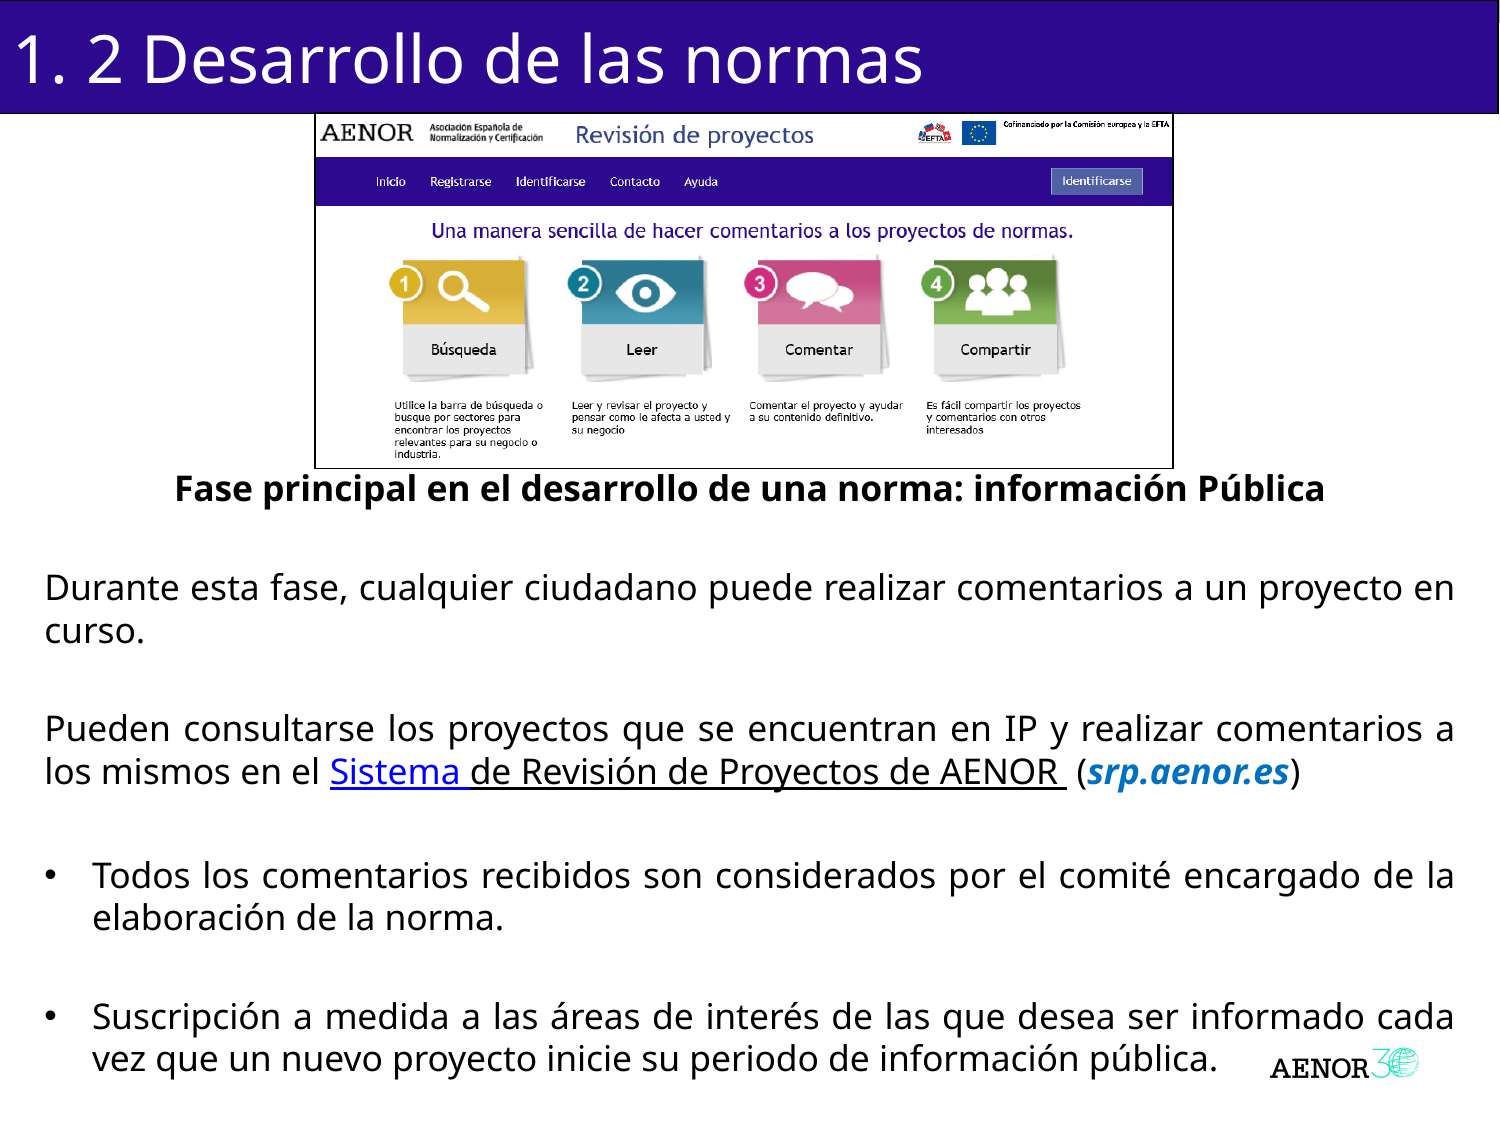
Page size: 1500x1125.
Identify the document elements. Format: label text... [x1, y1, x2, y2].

list Fase principal en el desarrollo de una norma: información Pública Durante esta fase, cualquier ciudadano puede realizar comentarios a un proyecto en curso. Pueden consultarse los proyectos que se encuentran en IP y realizar comentarios a los mismos en el Sistema de Revisión de Proyectos de AENOR (srp.aenor.es) Todos los comentarios recibidos son considerados por el comité encargado de la elaboración de la norma. Suscripción a medida a las áreas de interés de las que desea ser informado cada vez que un nuevo proyecto inicie su periodo de información pública. [29, 114, 1471, 1106]
picture [315, 113, 1173, 469]
text_box 1. 2 Desarrollo de las normas [0, 0, 1498, 114]
